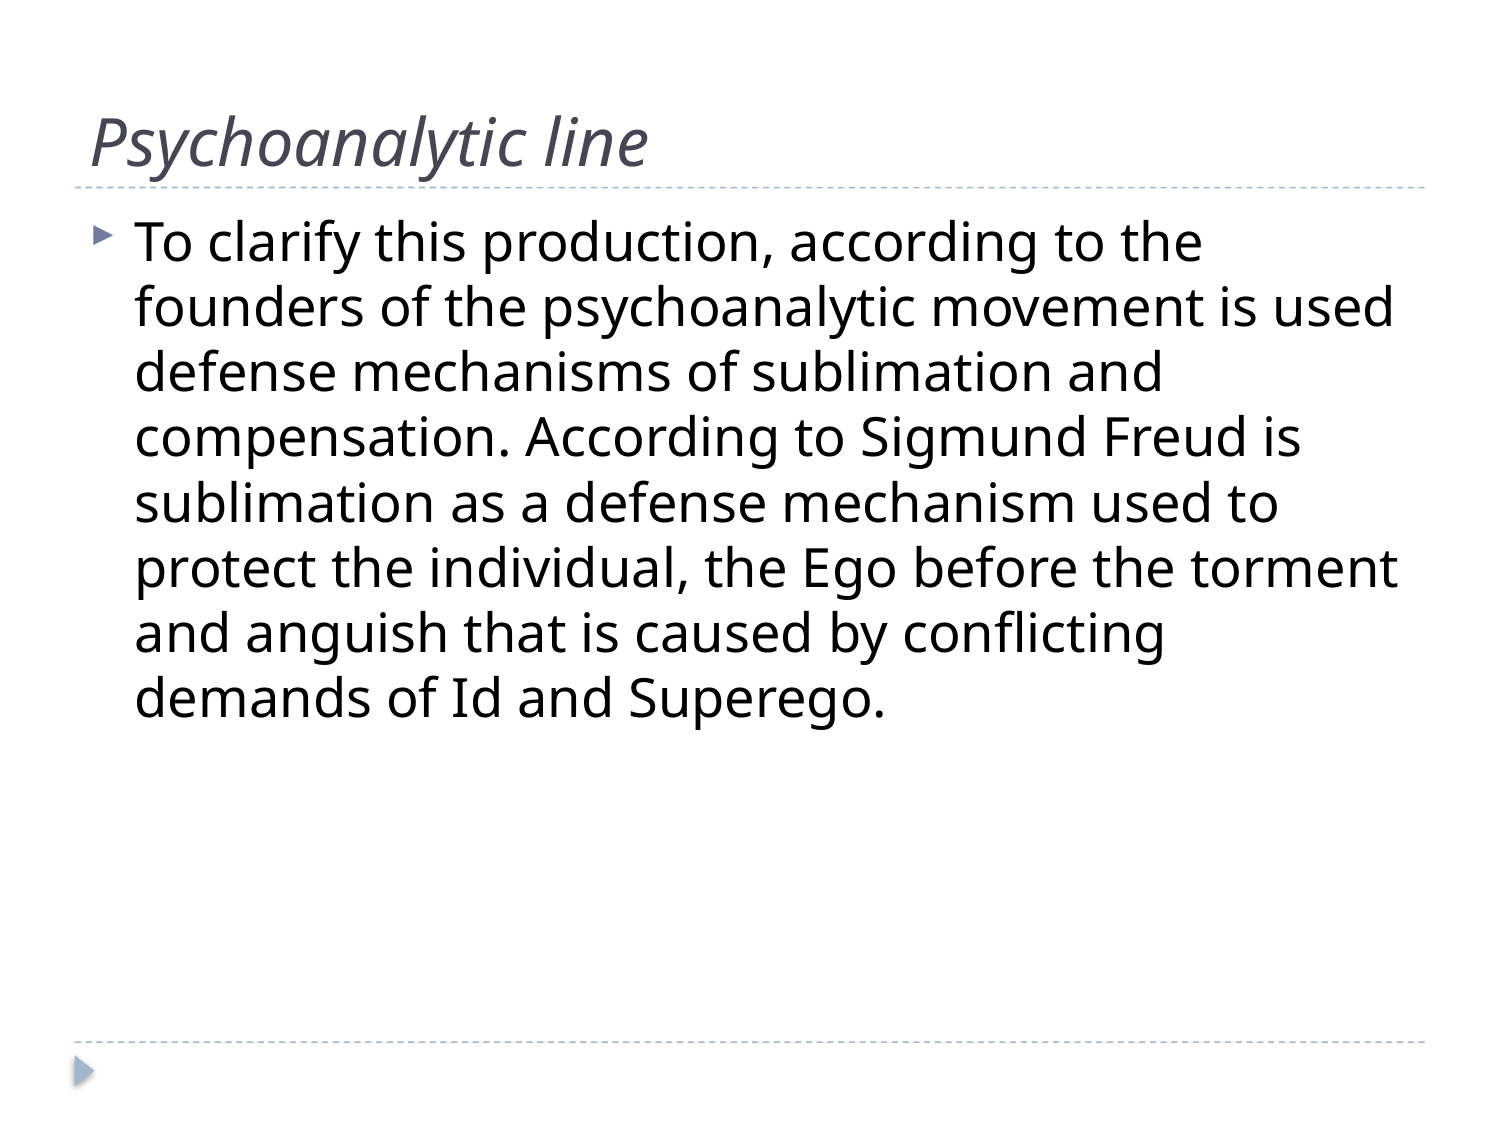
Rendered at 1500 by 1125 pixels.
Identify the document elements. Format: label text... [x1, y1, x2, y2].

list To clarify this production, according to the founders of the psychoanalytic movement is used defense mechanisms of sublimation and compensation. According to Sigmund Freud is sublimation as a defense mechanism used to protect the individual, the Ego before the torment and anguish that is caused by conflicting demands of Id and Superego. [75, 200, 1425, 1010]
title Psychoanalytic line [75, 24, 1425, 188]
